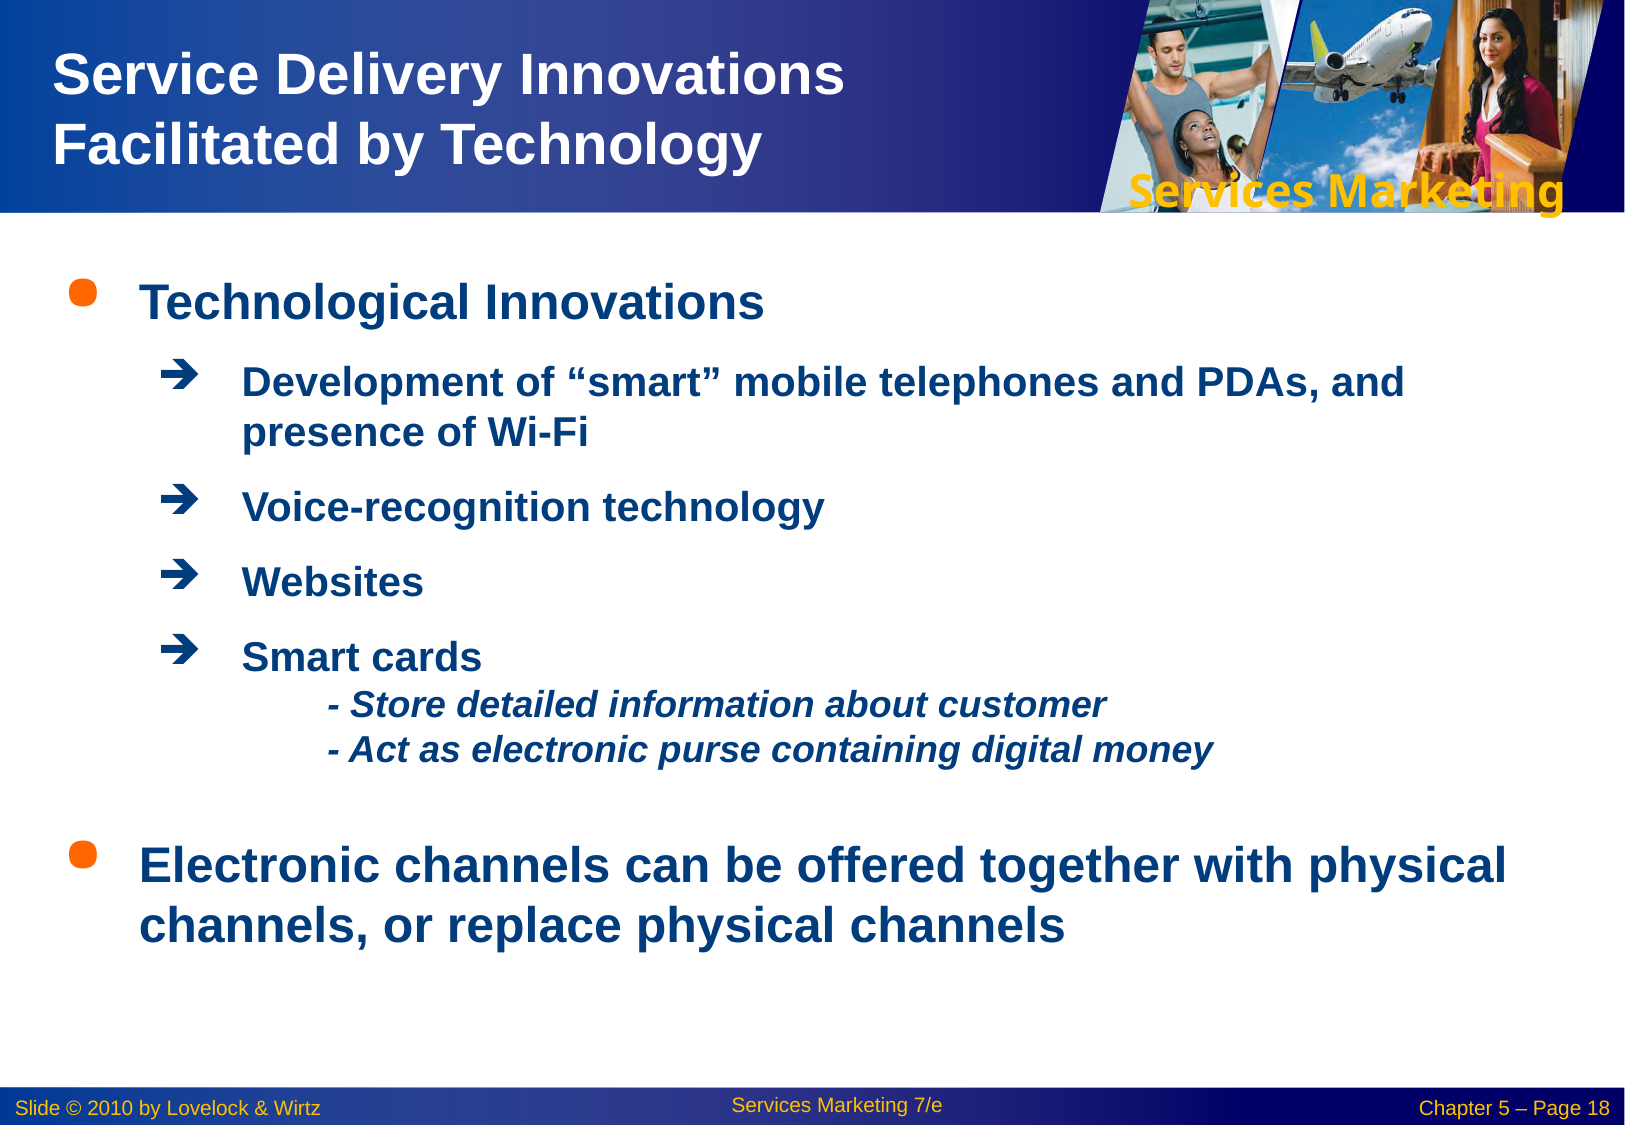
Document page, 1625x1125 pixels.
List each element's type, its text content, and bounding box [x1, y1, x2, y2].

picture [1162, 186, 1172, 192]
title Service Delivery Innovations Facilitated by Technology [36, 37, 1088, 176]
picture [1546, 187, 1556, 202]
list Technological Innovations Development of “smart” mobile telephones and PDAs, and presence of Wi-Fi Voice-recognition technology Websites Smart cards - Store detailed information about customer - Act as electronic purse containing digital money Electronic channels can be offered together with physical channels, or replace physical channels [49, 261, 1588, 1051]
picture [1100, 0, 1604, 213]
